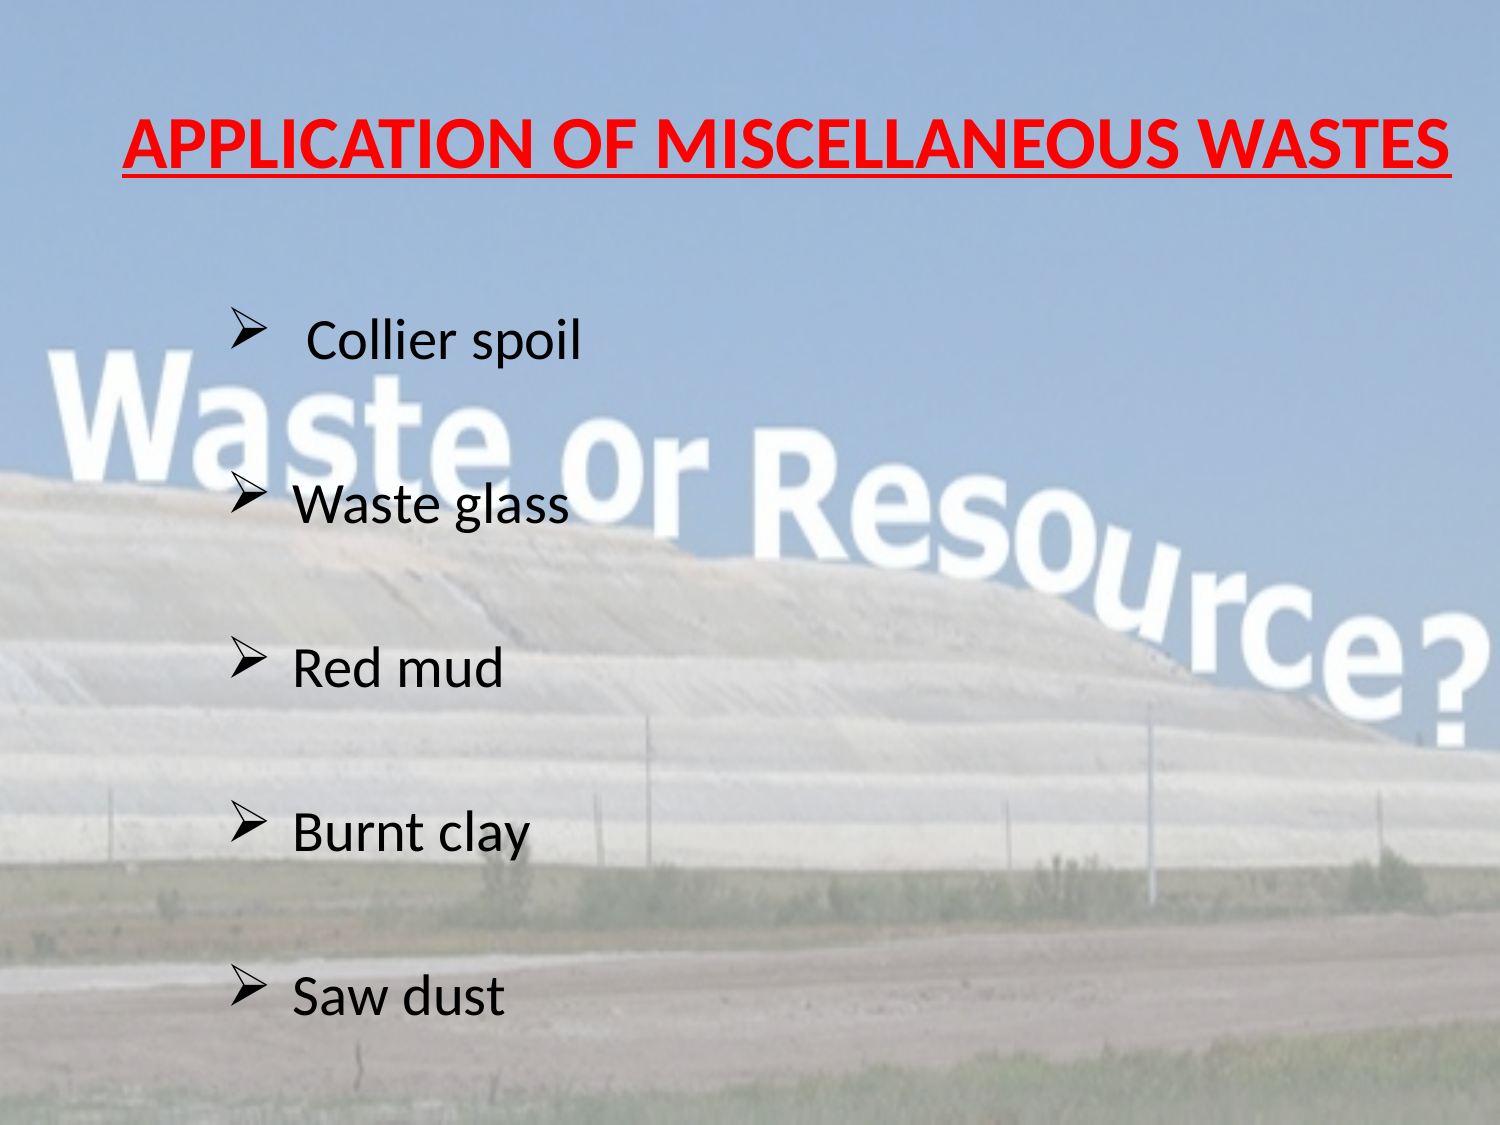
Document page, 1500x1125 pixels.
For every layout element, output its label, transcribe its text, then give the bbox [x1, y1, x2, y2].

list Collier spoil Waste glass Red mud Burnt clay Saw dust [210, 292, 1500, 1036]
title APPLICATION OF MISCELLANEOUS WASTES [75, 45, 1500, 233]
